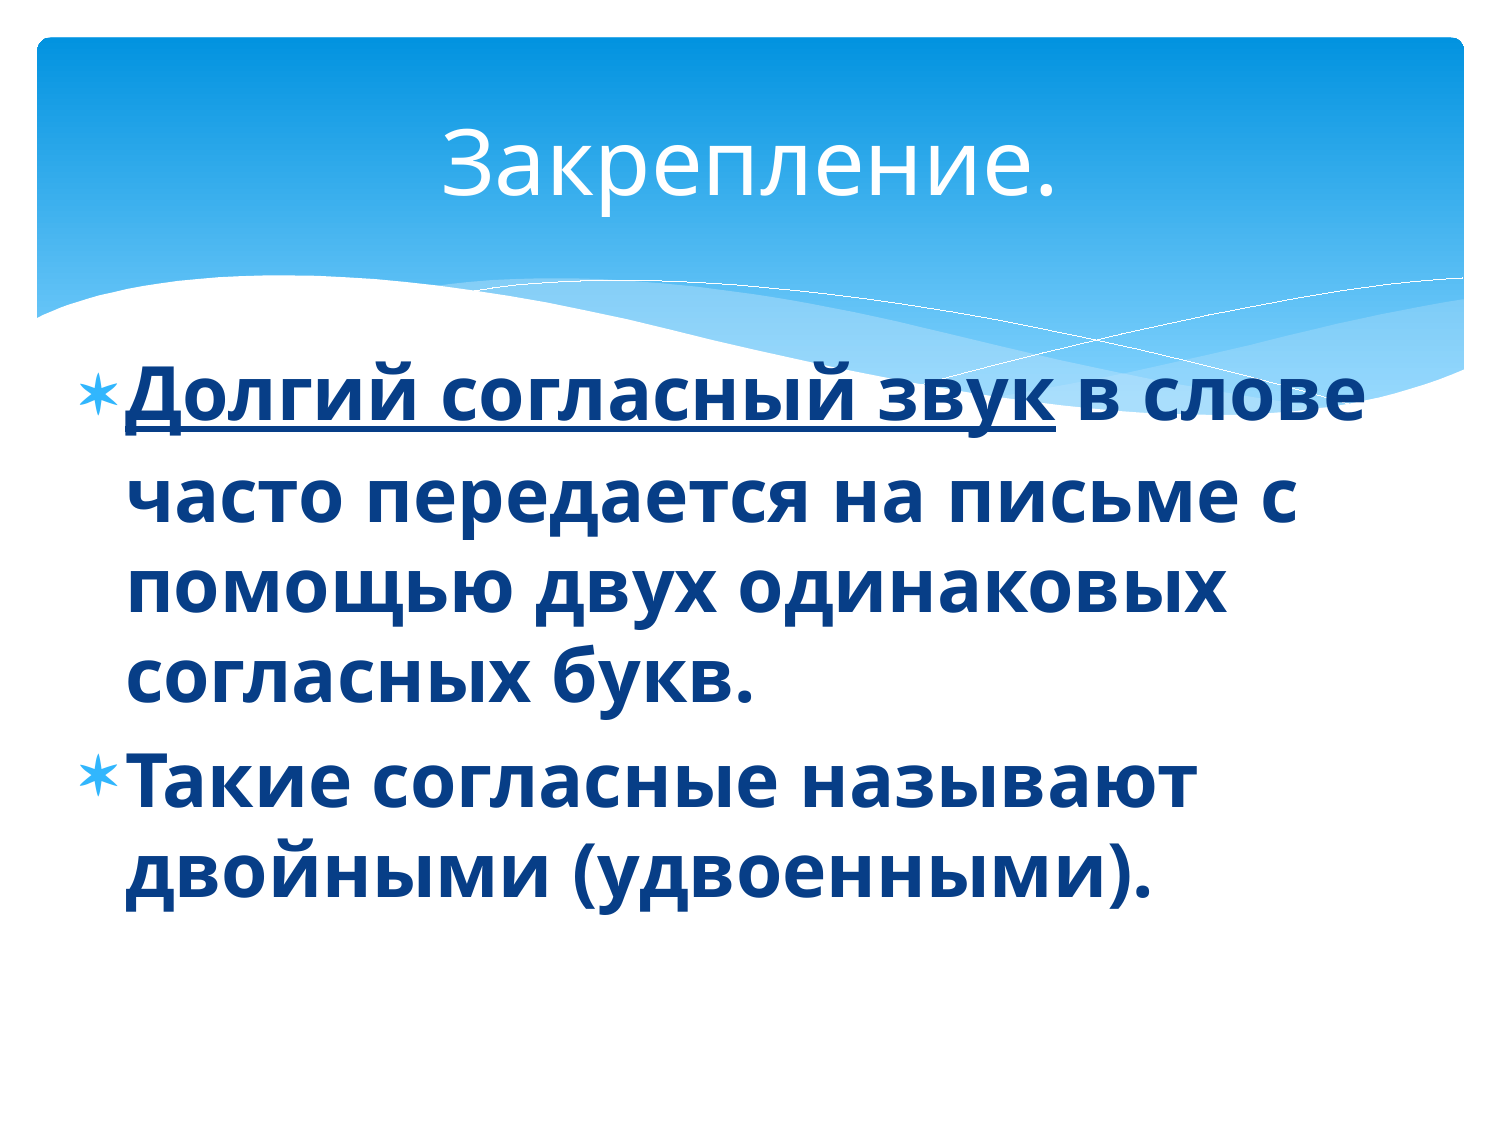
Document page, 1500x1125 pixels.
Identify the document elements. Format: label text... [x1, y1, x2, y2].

title Закрепление. [75, 55, 1425, 261]
list Долгий согласный звук в слове часто передается на письме с помощью двух одинаковых согласных букв. Такие согласные называют двойными (удвоенными). [64, 338, 1436, 1005]
